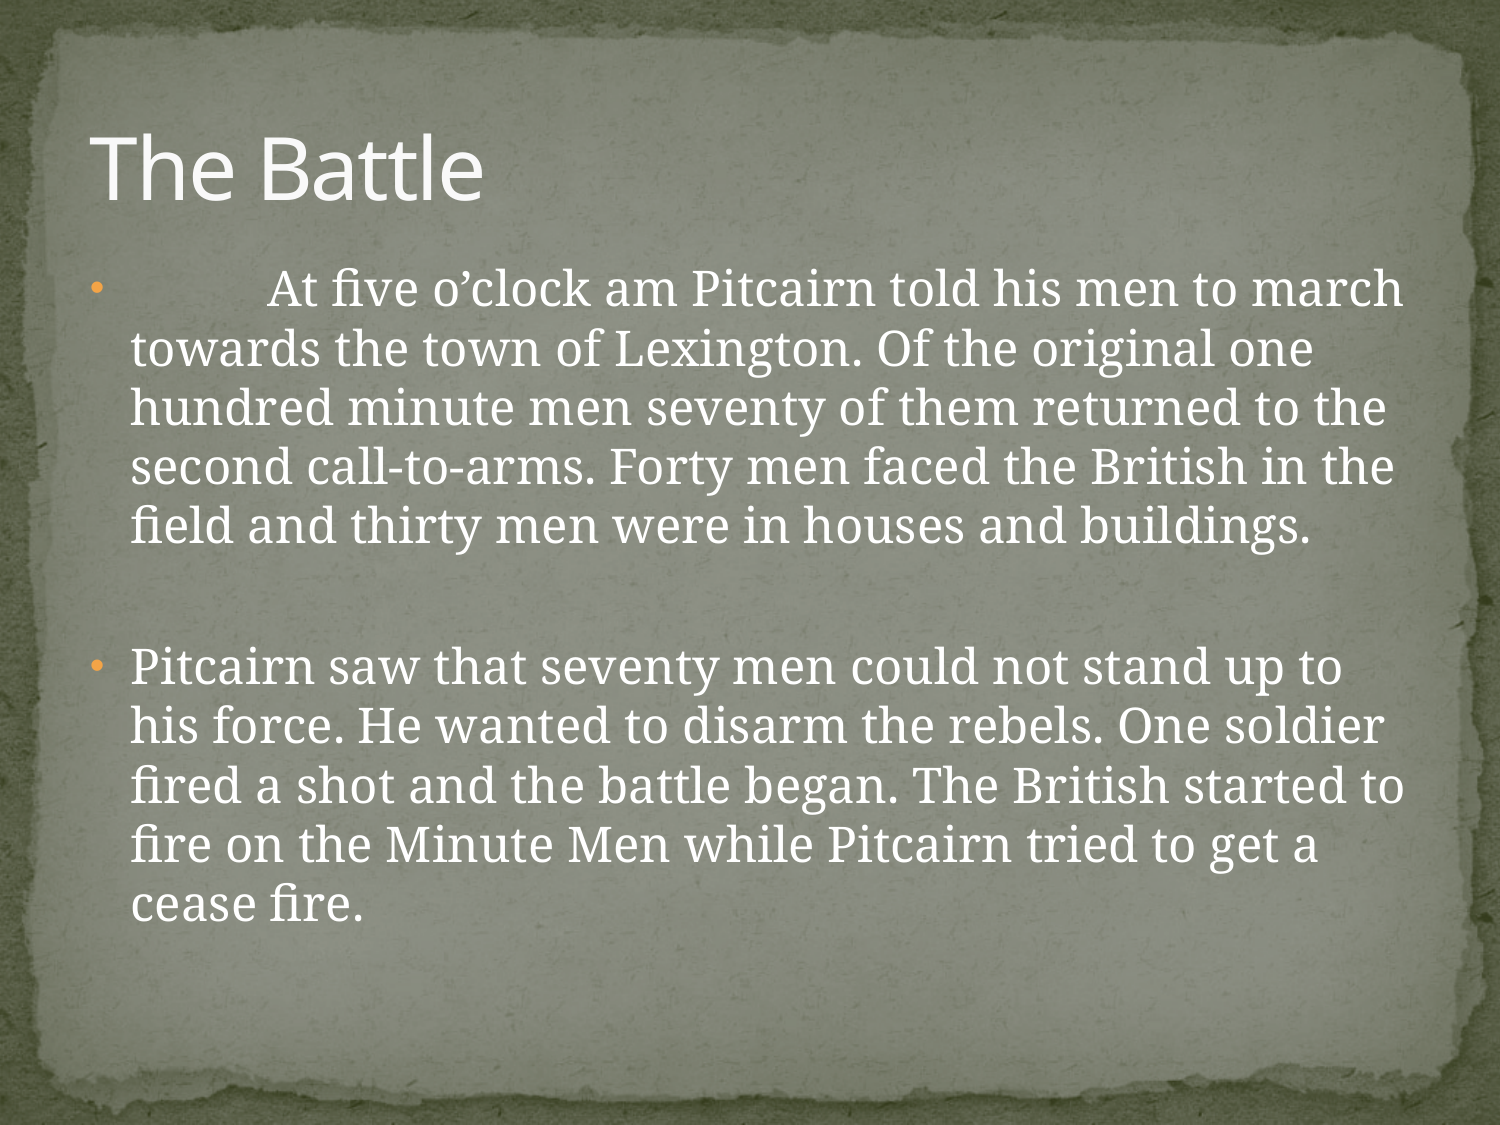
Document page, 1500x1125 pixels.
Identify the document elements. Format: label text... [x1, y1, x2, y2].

list At five o’clock am Pitcairn told his men to march towards the town of Lexington. Of the original one hundred minute men seventy of them returned to the second call-to-arms. Forty men faced the British in the field and thirty men were in houses and buildings. Pitcairn saw that seventy men could not stand up to his force. He wanted to disarm the rebels. One soldier fired a shot and the battle began. The British started to fire on the Minute Men while Pitcairn tried to get a cease fire. [75, 249, 1425, 1000]
title The Battle [74, 24, 1425, 225]
